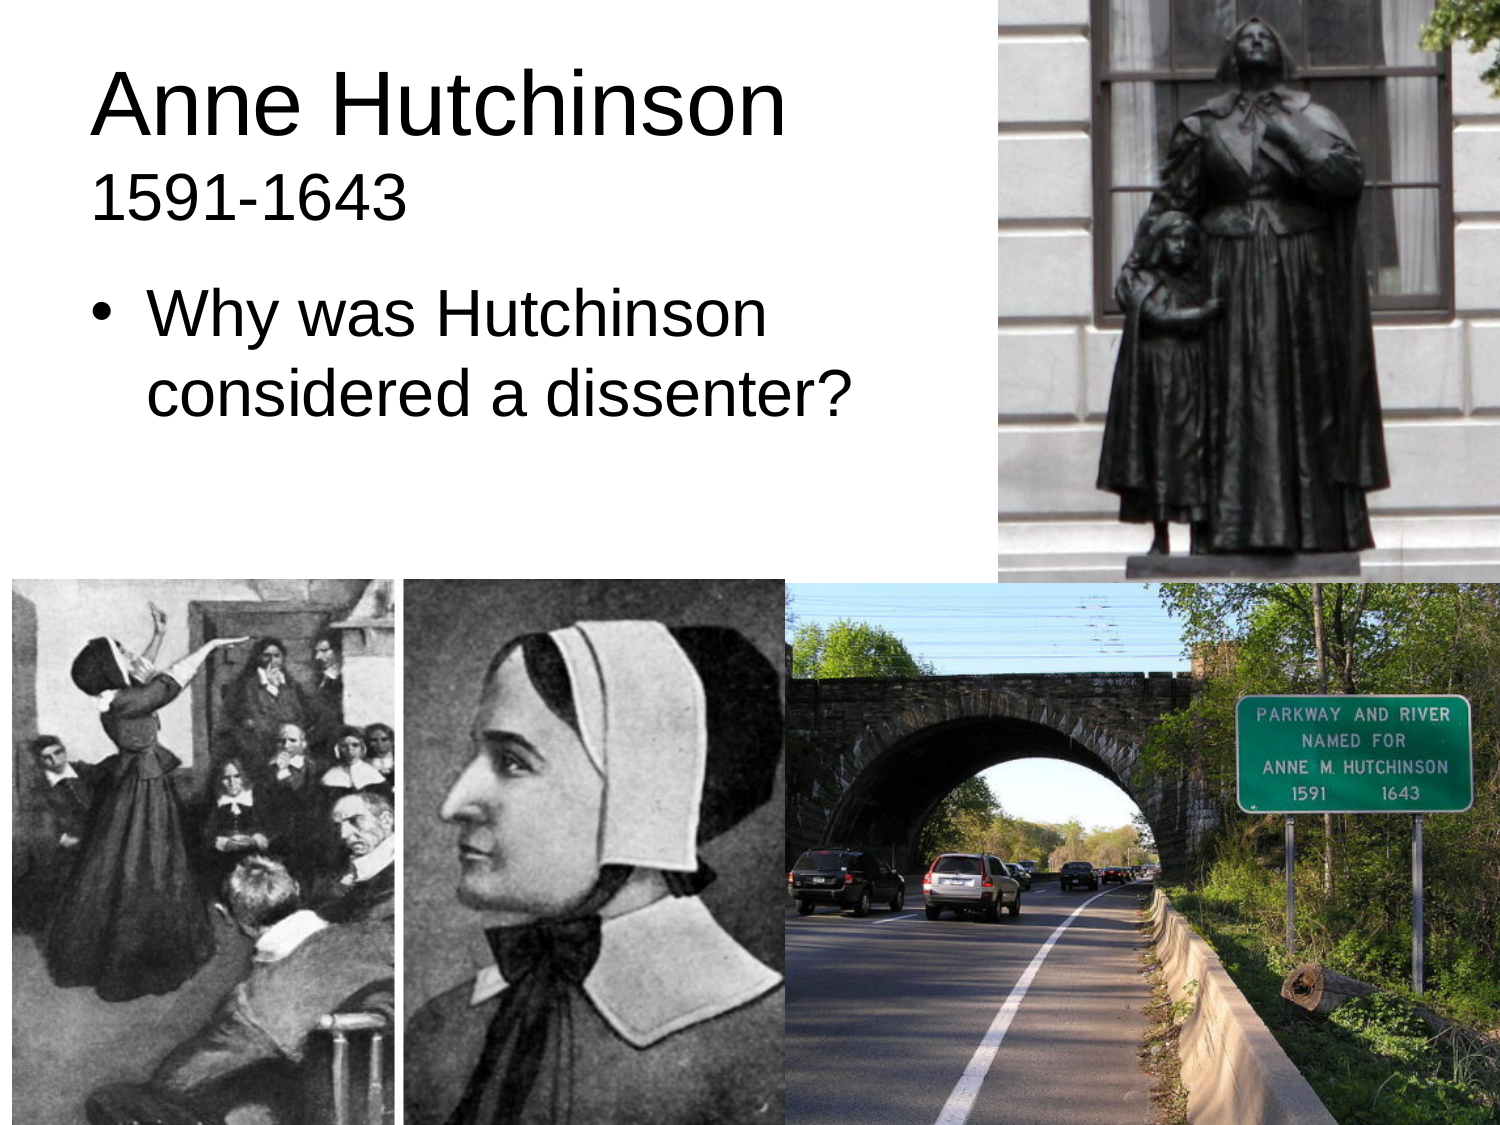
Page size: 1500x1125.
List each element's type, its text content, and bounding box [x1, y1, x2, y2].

list Why was Hutchinson considered a dissenter? [75, 262, 992, 581]
picture [12, 0, 1500, 1125]
title Anne Hutchinson 1591-1643 [75, 45, 992, 233]
